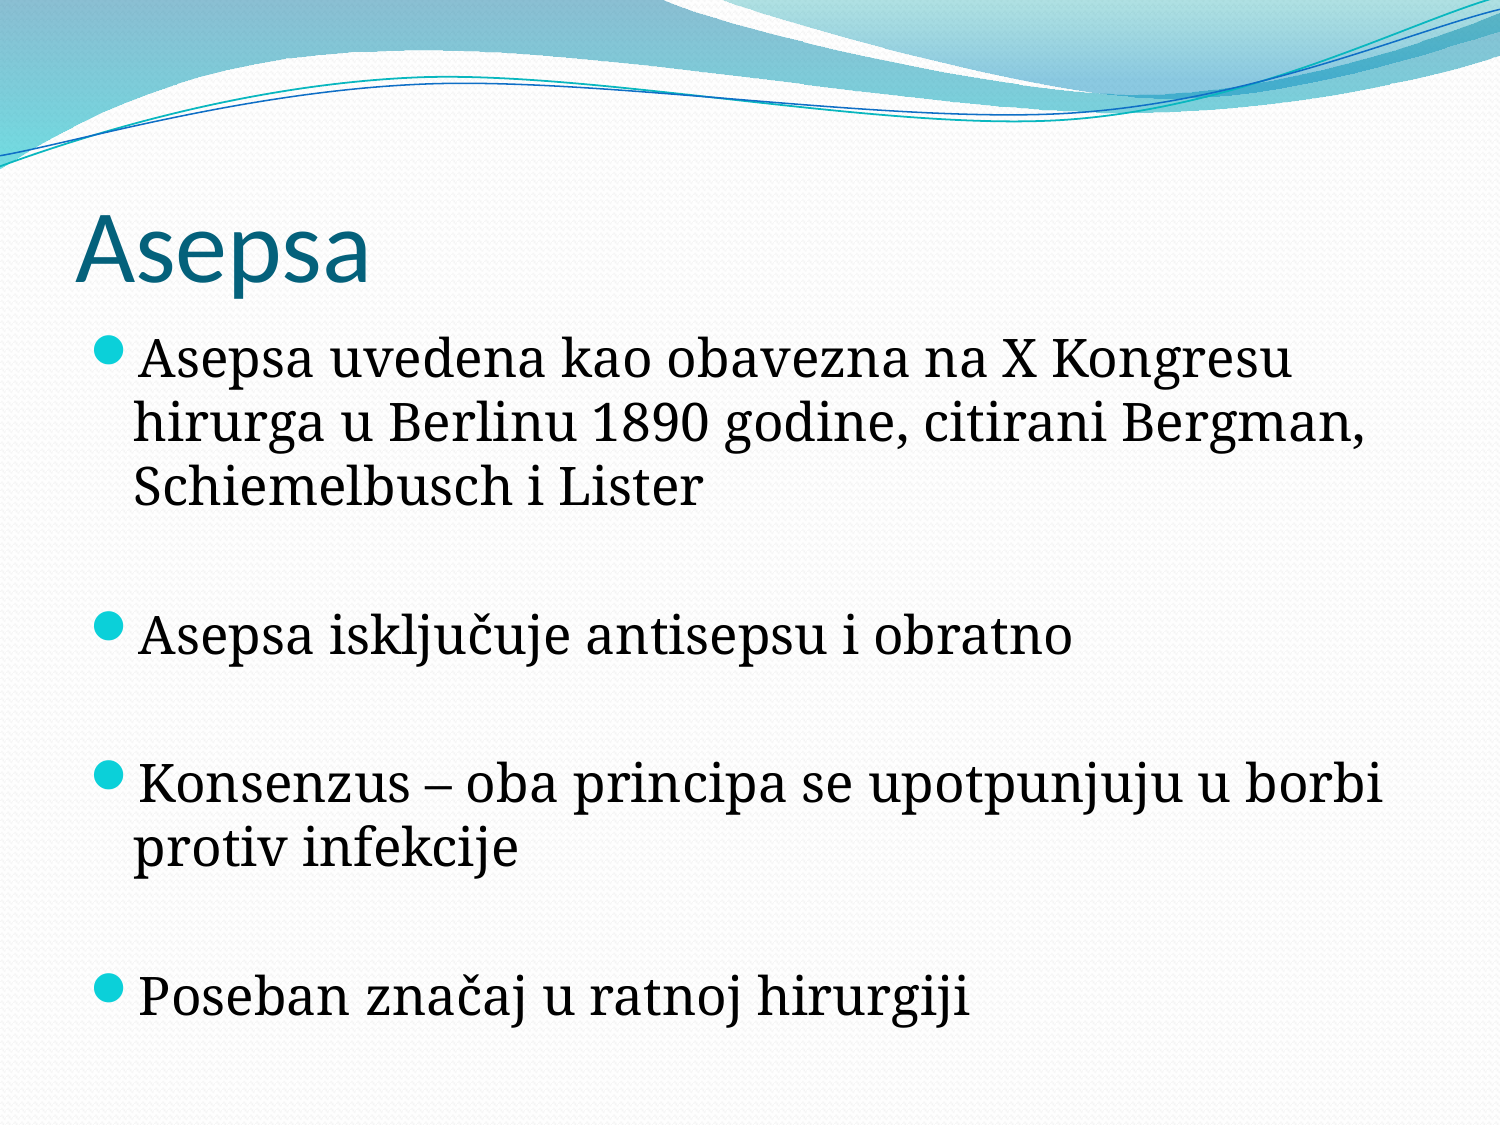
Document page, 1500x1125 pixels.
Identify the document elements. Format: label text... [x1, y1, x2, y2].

list Asepsa uvedena kao obavezna na X Kongresu hirurga u Berlinu 1890 godine, citirani Bergman, Schiemelbusch i Lister Asepsa isključuje antisepsu i obratno Konsenzus – oba principa se upotpunjuju u borbi protiv infekcije Poseban značaj u ratnoj hirurgiji [75, 317, 1425, 1038]
title Asepsa [75, 115, 1425, 303]
